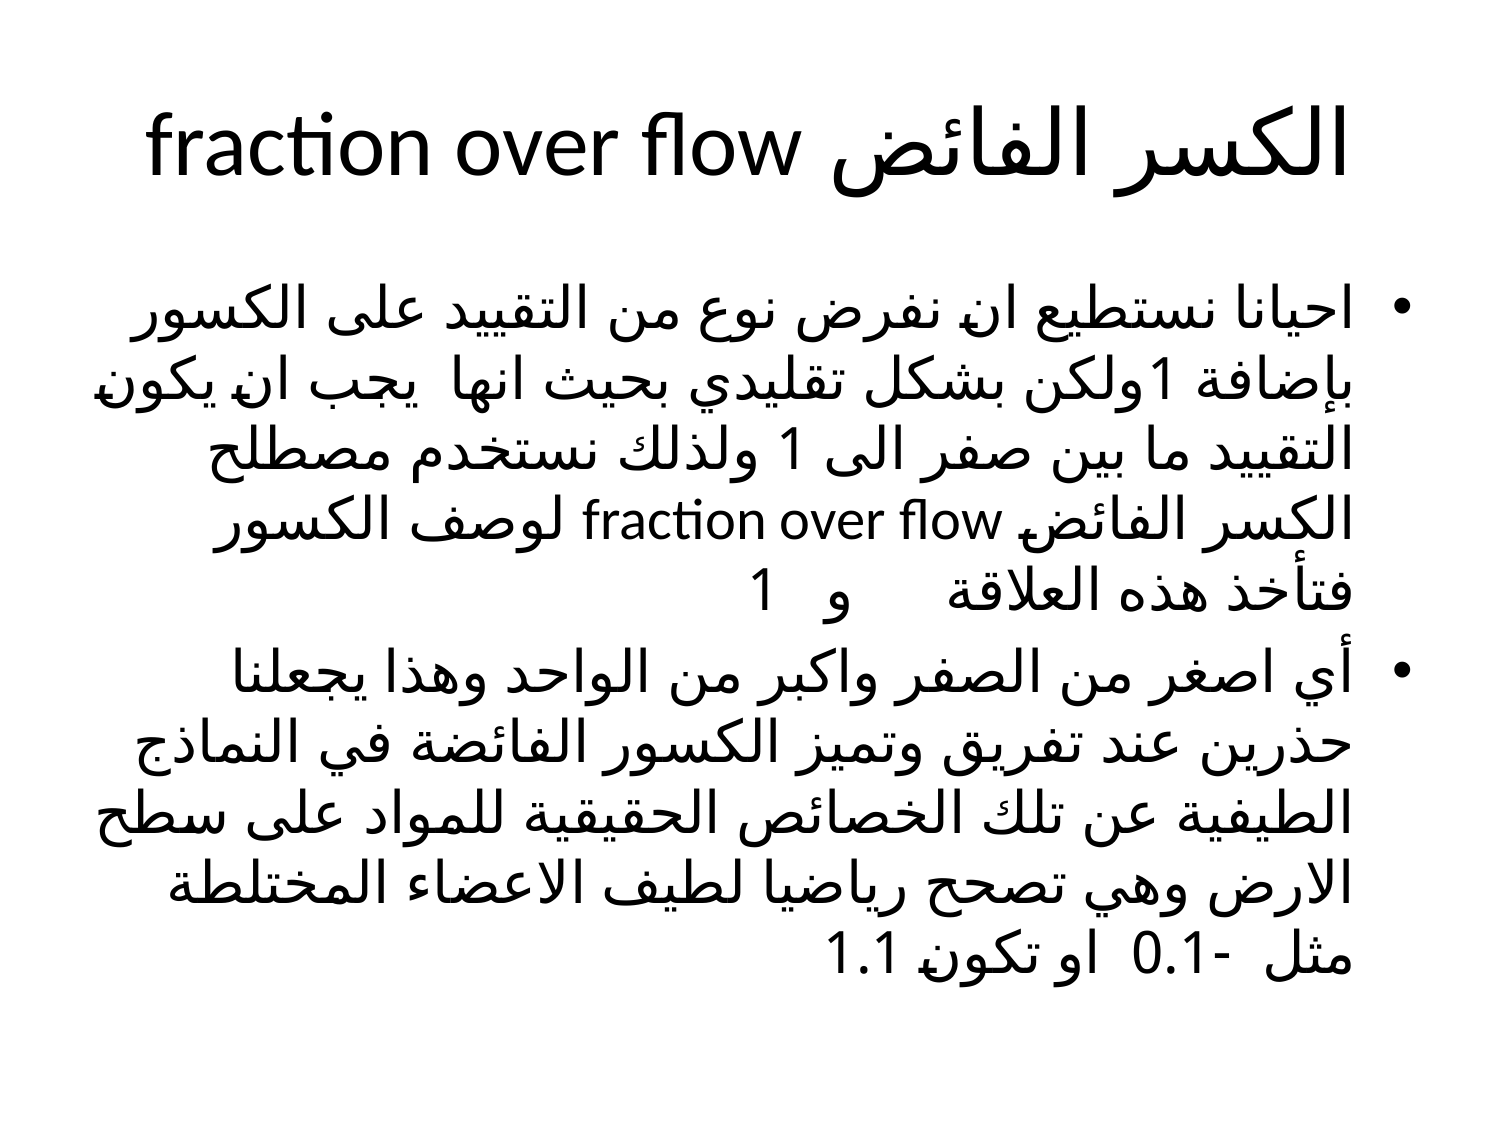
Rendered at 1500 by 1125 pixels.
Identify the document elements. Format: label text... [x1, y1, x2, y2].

title الكسر الفائض fraction over flow [75, 45, 1425, 233]
